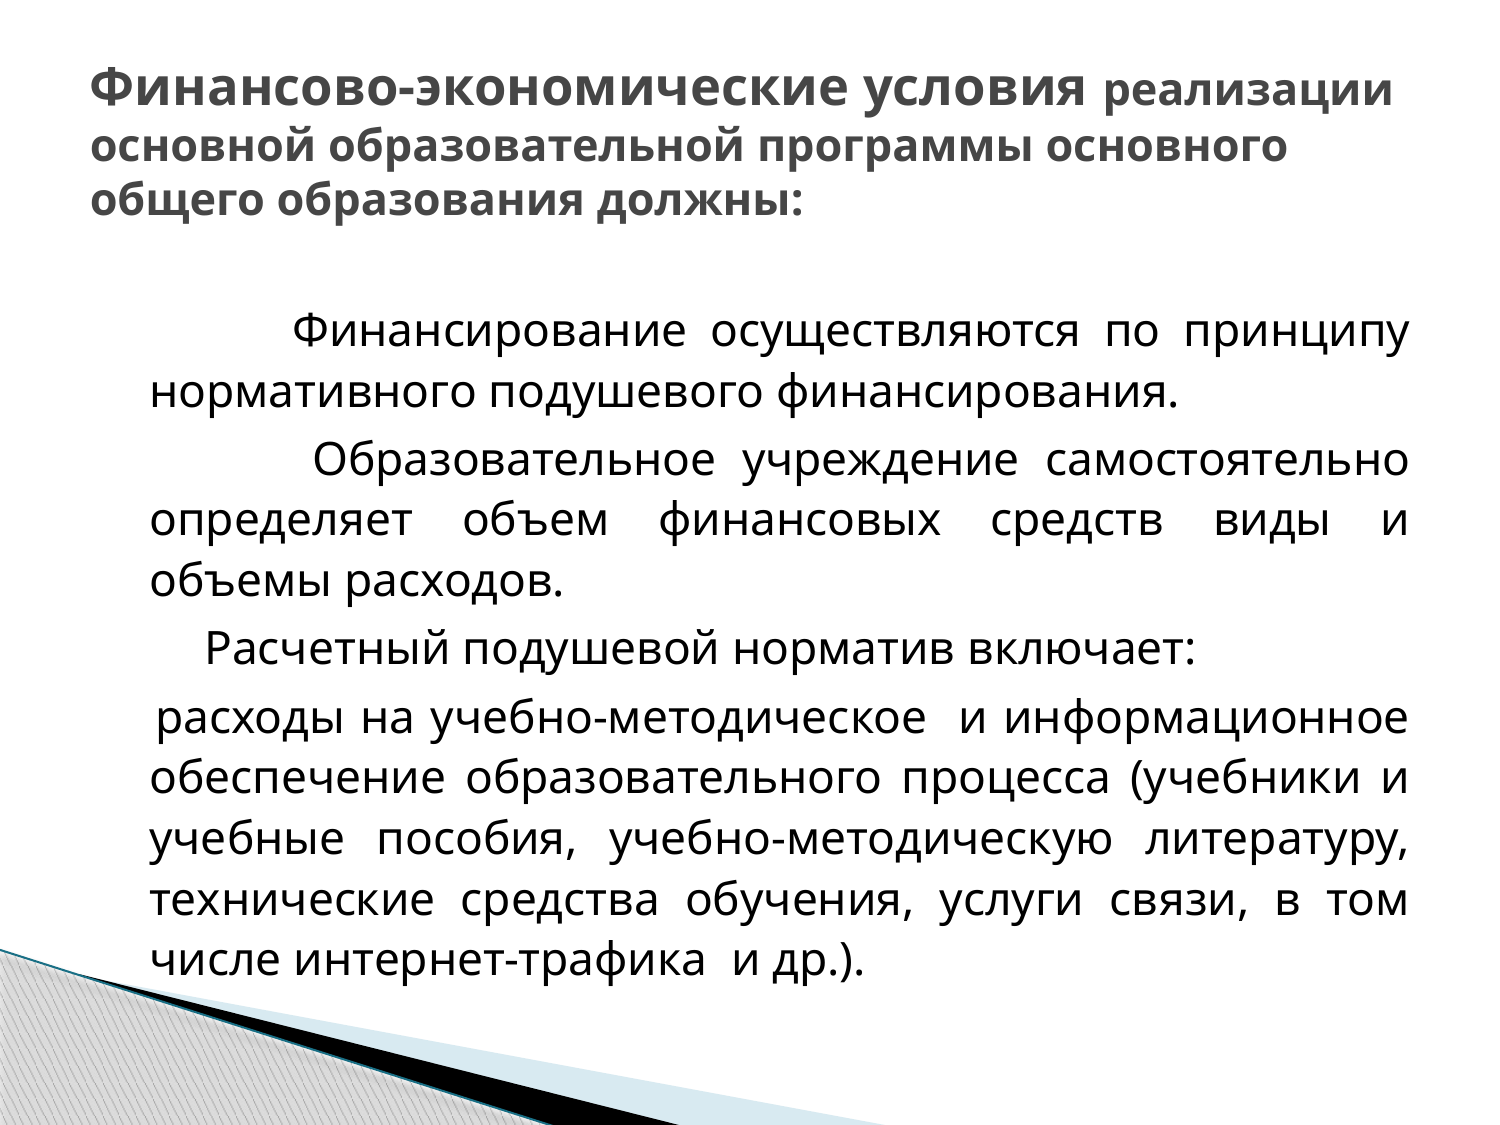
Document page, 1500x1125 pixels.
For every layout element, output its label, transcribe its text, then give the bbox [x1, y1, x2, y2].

title Финансово-экономические условия реализации основной образовательной программы основного общего образования должны: [75, 45, 1425, 233]
list Финансирование осуществляются по принципу нормативного подушевого финансирования. Образовательное учреждение самостоятельно определяет объем финансовых средств виды и объемы расходов. Расчетный подушевой норматив включает: расходы на учебно-методическое и информационное обеспечение образовательного процесса (учебники и учебные пособия, учебно-методическую литературу, технические средства обучения, услуги связи, в том числе интернет-трафика и др.). [75, 287, 1425, 1005]
